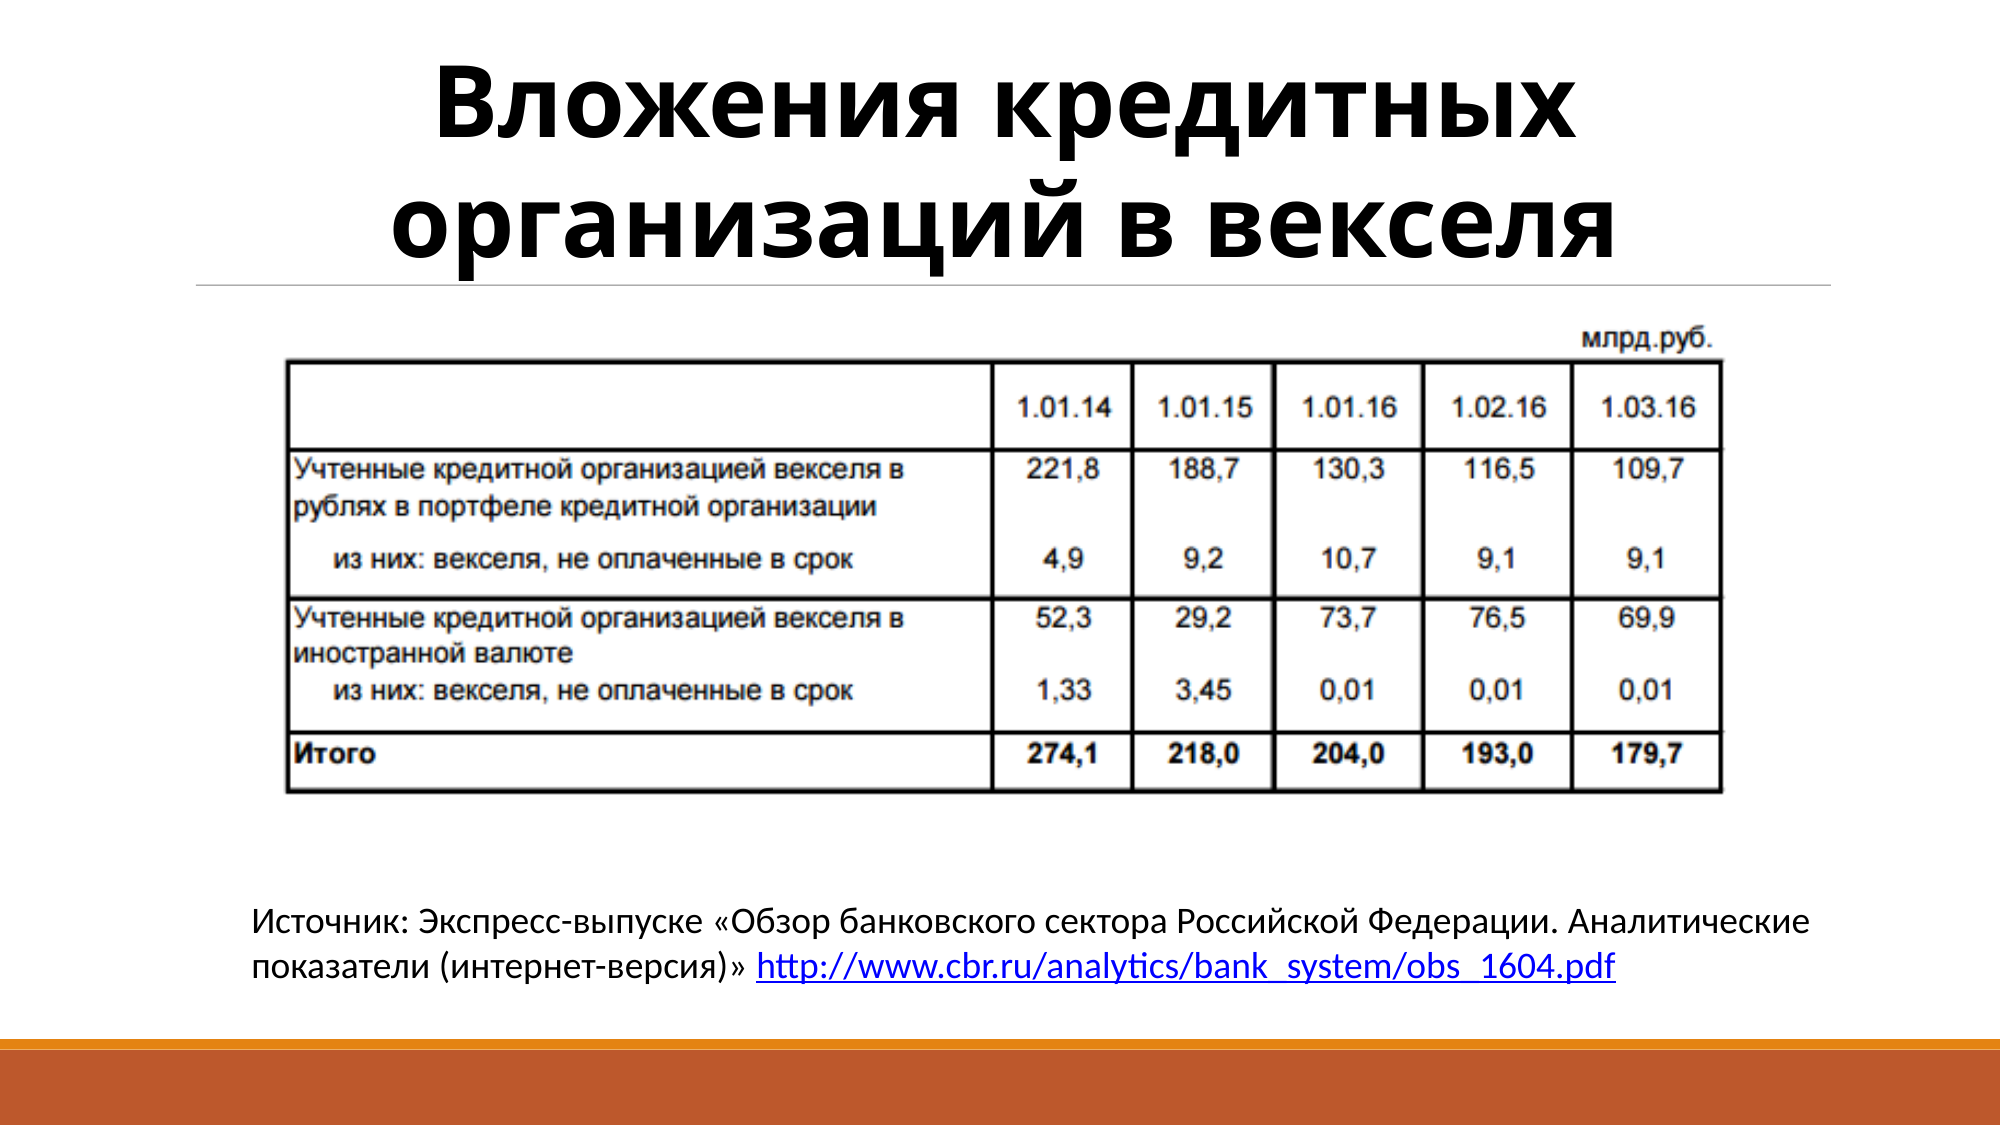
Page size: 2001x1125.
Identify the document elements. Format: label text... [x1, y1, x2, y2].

text_box Вложения кредитных организаций в векселя [180, 47, 1830, 285]
text_box Источник: Экспресс-выпуске «Обзор банковского сектора Российской Федерации. Аналитические показатели (интернет-версия)» http://www.cbr.ru/analytics/bank_system/obs_1604.pdf [236, 888, 1857, 1038]
picture [269, 306, 1741, 812]
